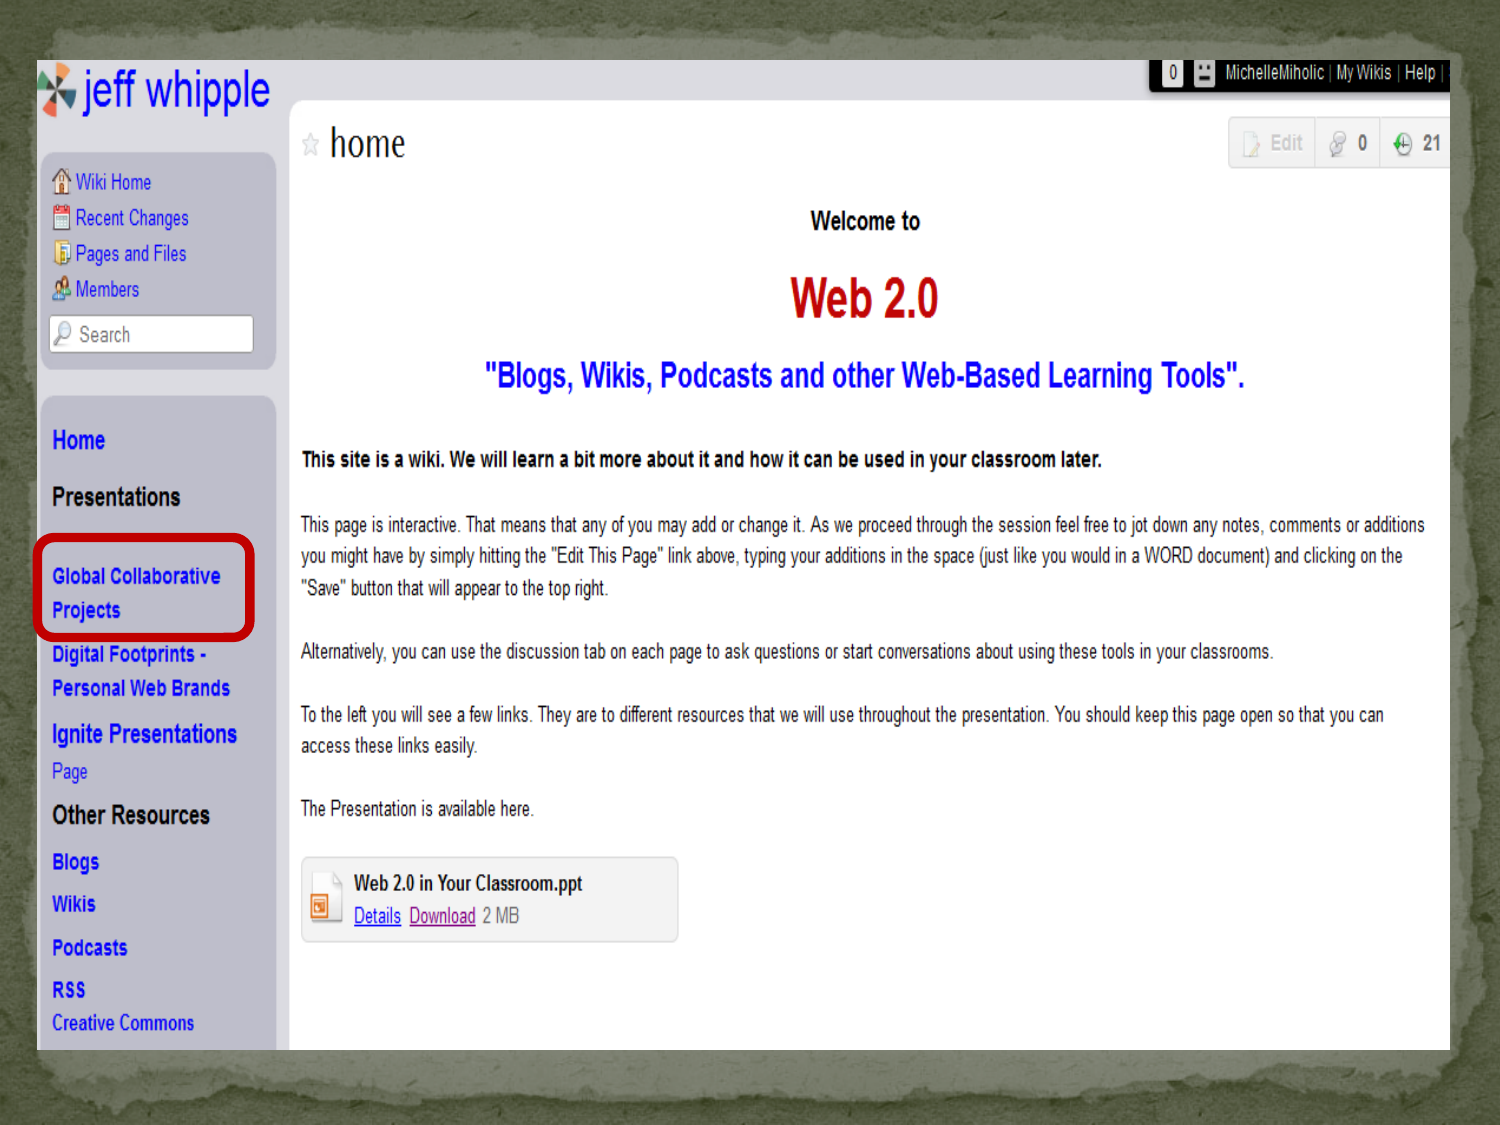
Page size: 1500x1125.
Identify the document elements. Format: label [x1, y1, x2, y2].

picture [37, 60, 1450, 1050]
